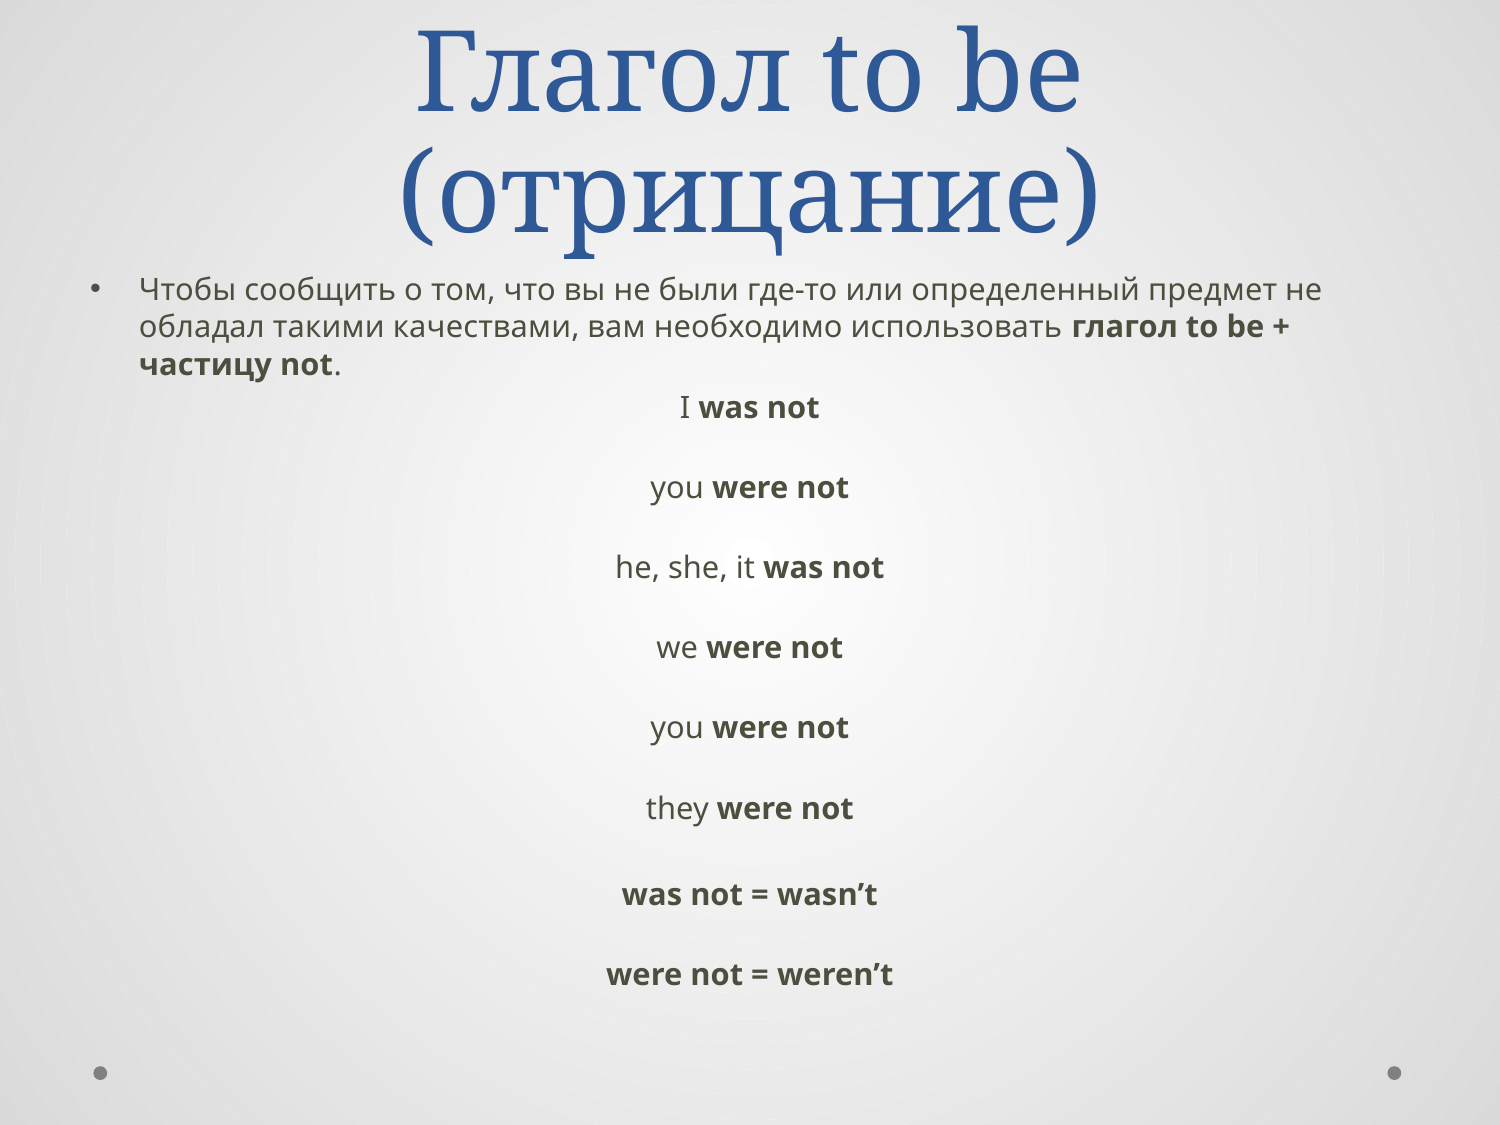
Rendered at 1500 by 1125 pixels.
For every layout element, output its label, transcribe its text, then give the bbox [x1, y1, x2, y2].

title Глагол to be (отрицание) [75, 0, 1425, 262]
list Чтобы сообщить о том, что вы не были где-то или определенный предмет не обладал такими качествами, вам необходимо использовать глагол to be + частицу not. I was not you were not he, she, it was not we were not you were not they were not was not = wasn’t were not = weren’t [75, 262, 1425, 1005]
